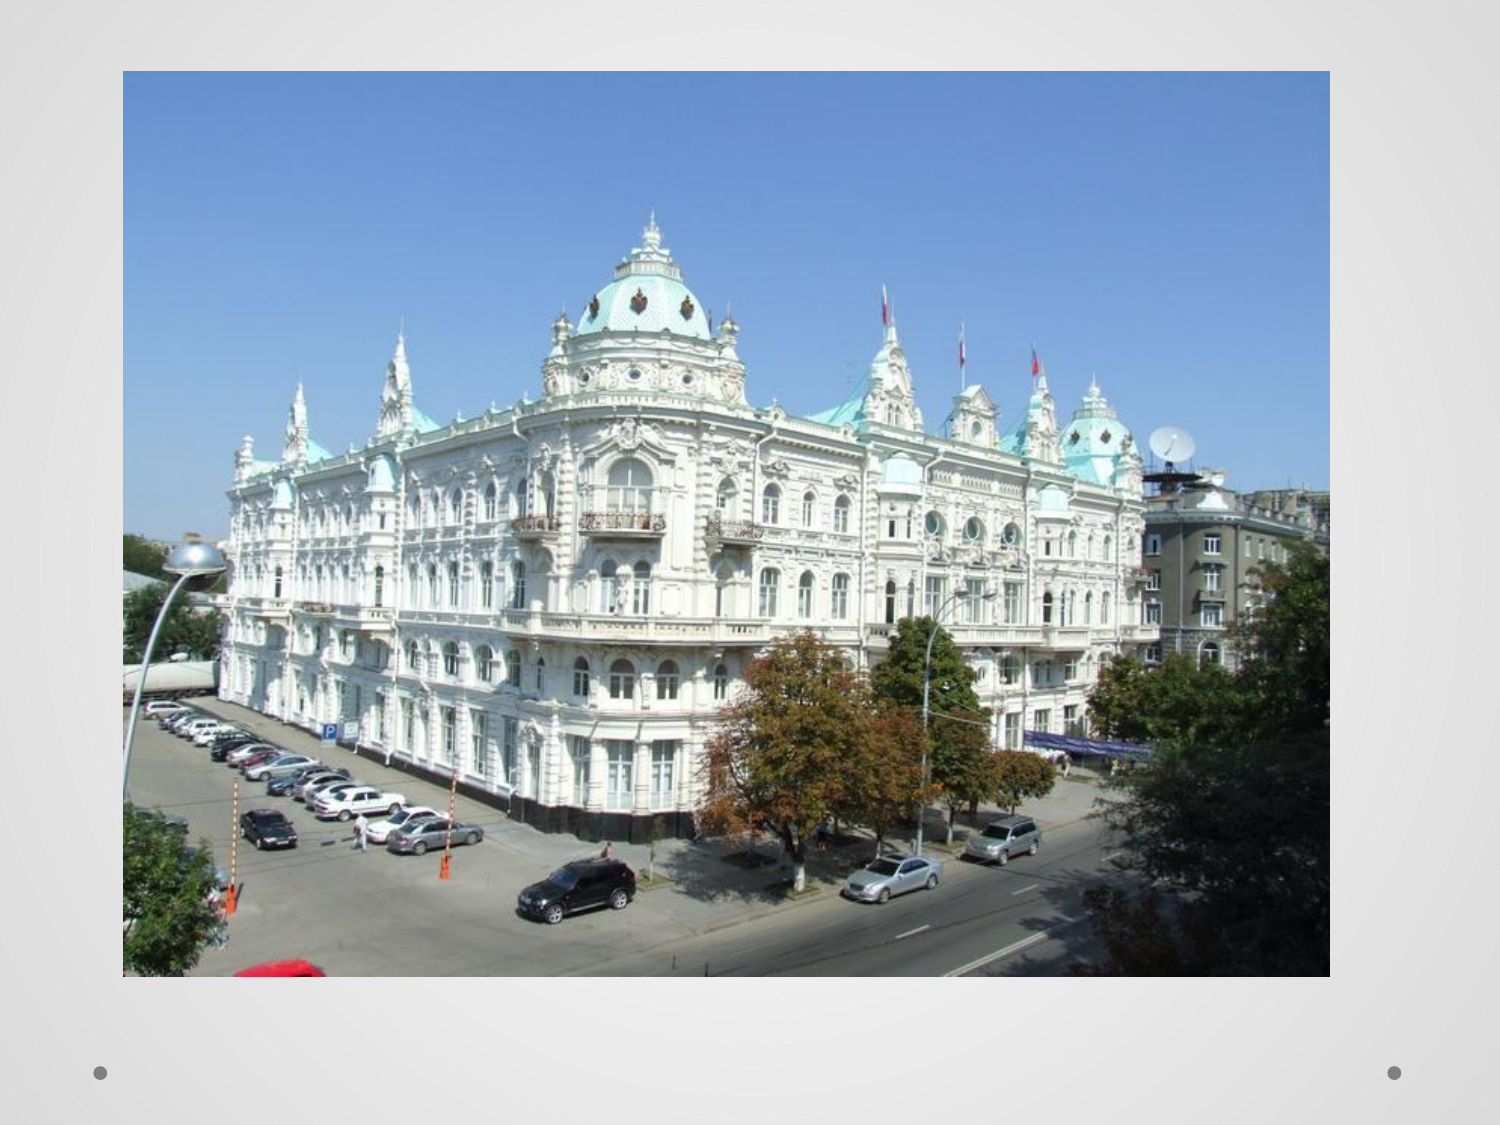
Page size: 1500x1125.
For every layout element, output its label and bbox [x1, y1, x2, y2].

picture [123, 71, 1331, 977]
